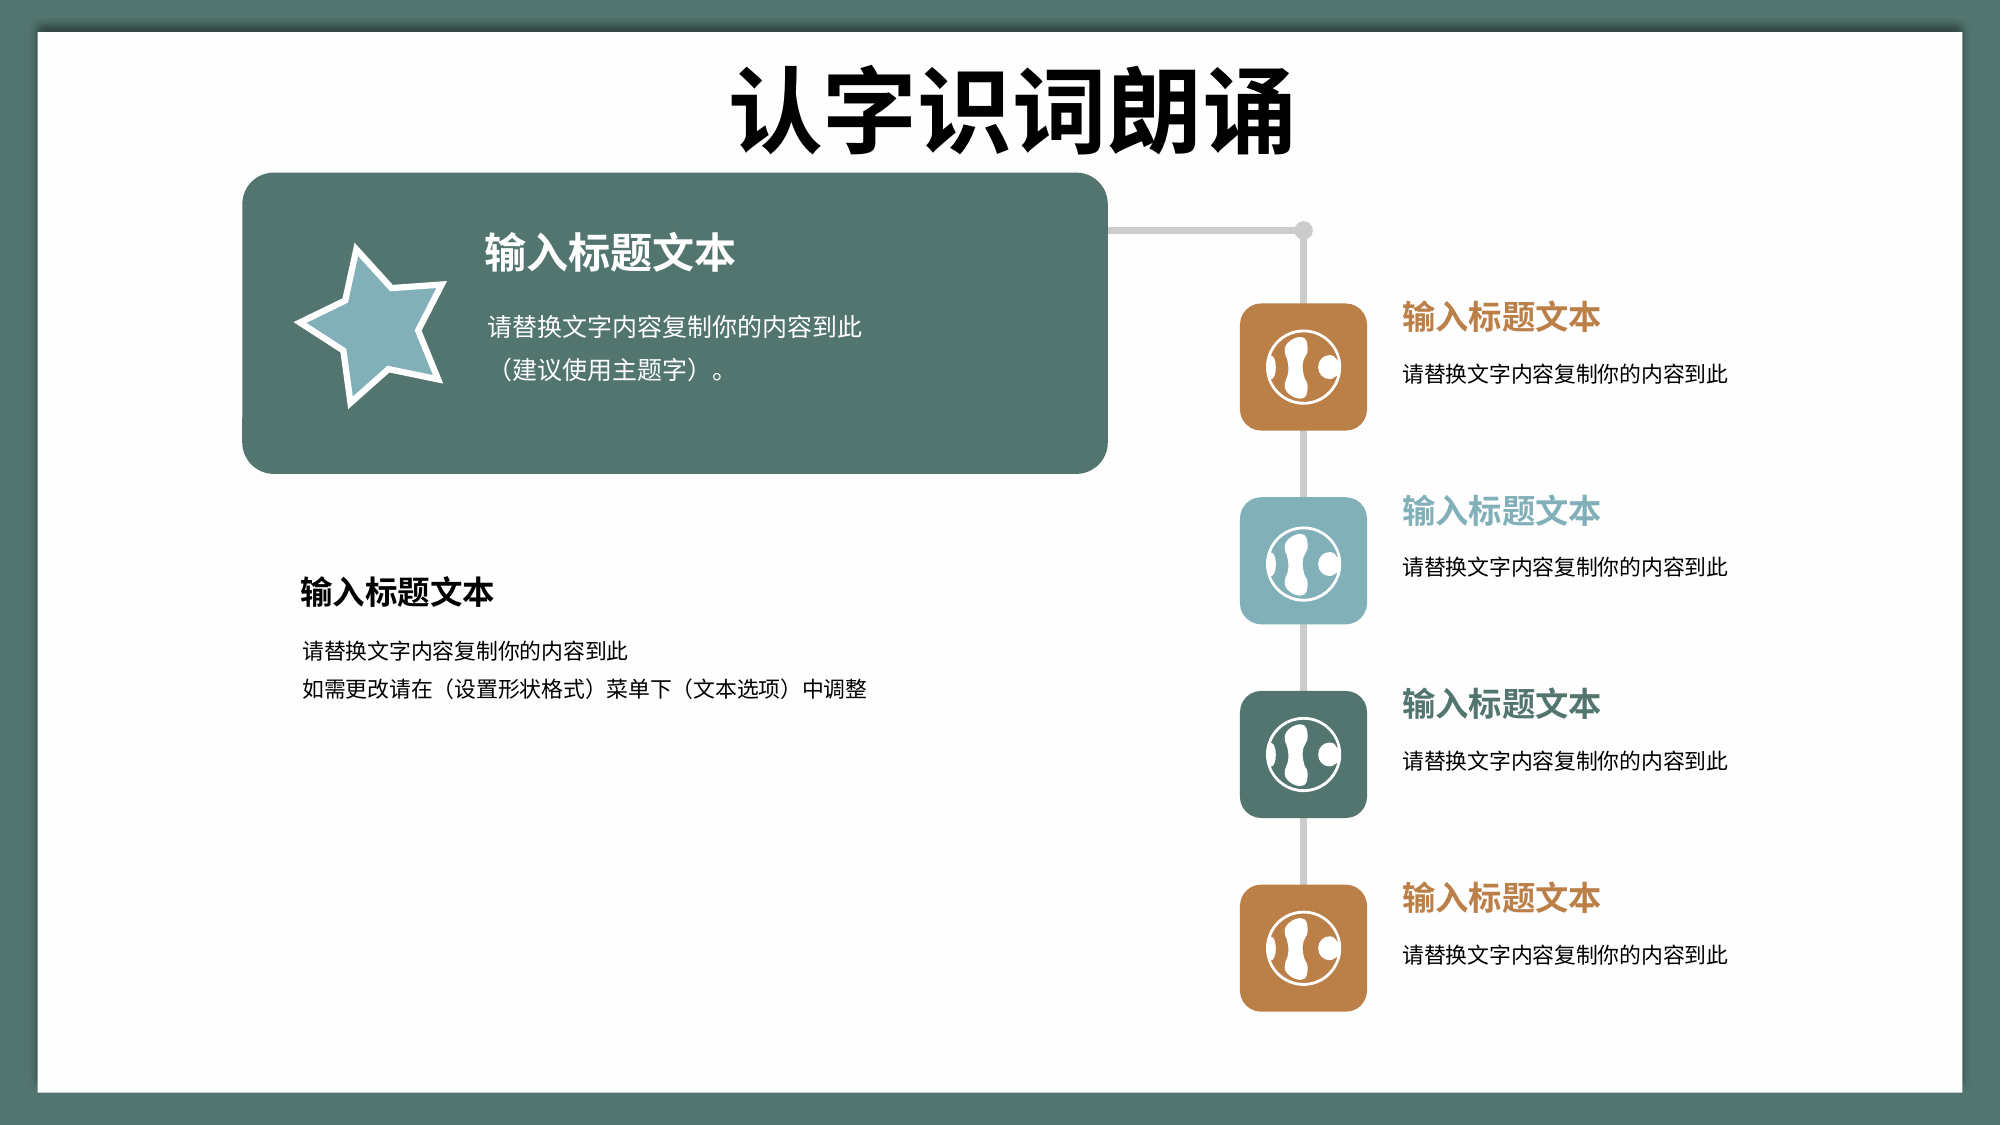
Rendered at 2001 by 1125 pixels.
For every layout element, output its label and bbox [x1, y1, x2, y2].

text_box [1240, 664, 1766, 845]
text_box [1107, 230, 1304, 892]
text_box [1240, 276, 1766, 458]
text_box [1240, 470, 1766, 652]
text_box [1240, 857, 1766, 1039]
text_box [242, 172, 1154, 716]
